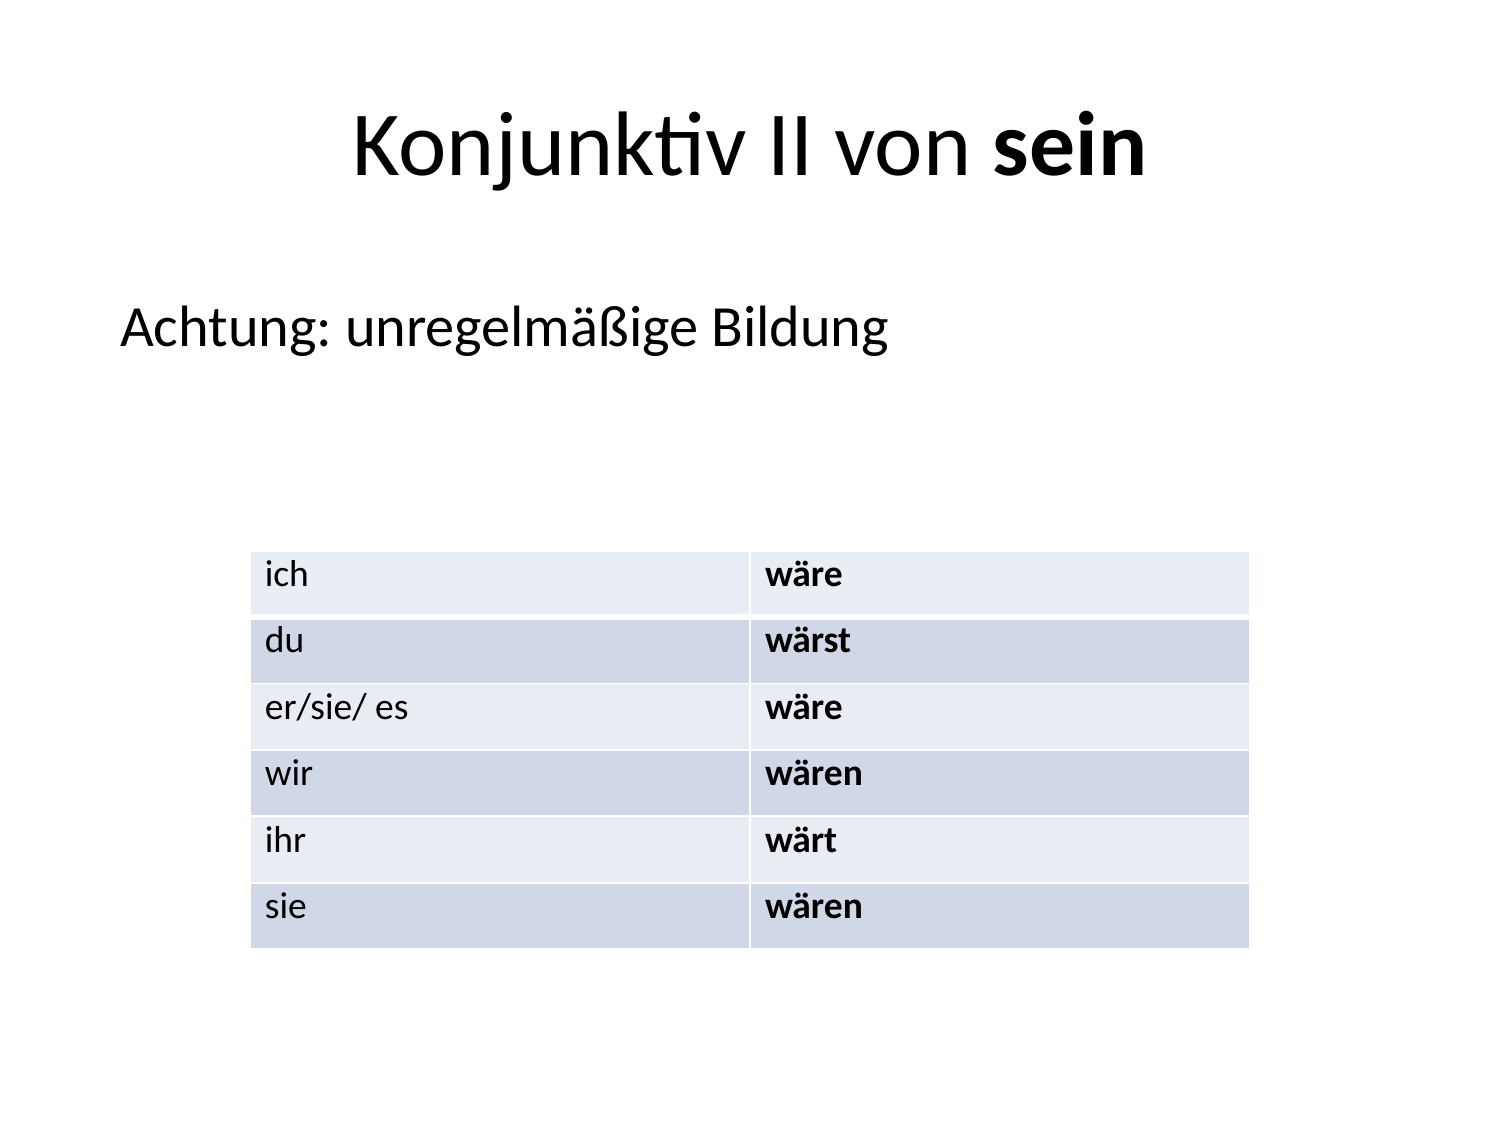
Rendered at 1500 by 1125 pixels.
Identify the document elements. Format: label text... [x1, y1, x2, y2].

table_cell sie [251, 884, 749, 948]
table_cell ihr [251, 817, 749, 882]
list [82, 269, 1432, 1012]
table_header wäre [751, 552, 1249, 614]
table_header ich [251, 552, 749, 614]
table_cell wärst [751, 620, 1249, 683]
table_cell wärt [751, 817, 1249, 882]
table_cell er/sie/ es [251, 684, 749, 749]
table_cell du [251, 620, 749, 683]
table_cell wären [751, 884, 1249, 948]
table_cell wir [251, 751, 749, 815]
table_cell wäre [751, 684, 1249, 749]
table_cell wären [751, 751, 1249, 815]
text_box Achtung: unregelmäßige Bildung [105, 281, 1301, 366]
title Konjunktiv II von sein [75, 45, 1425, 233]
